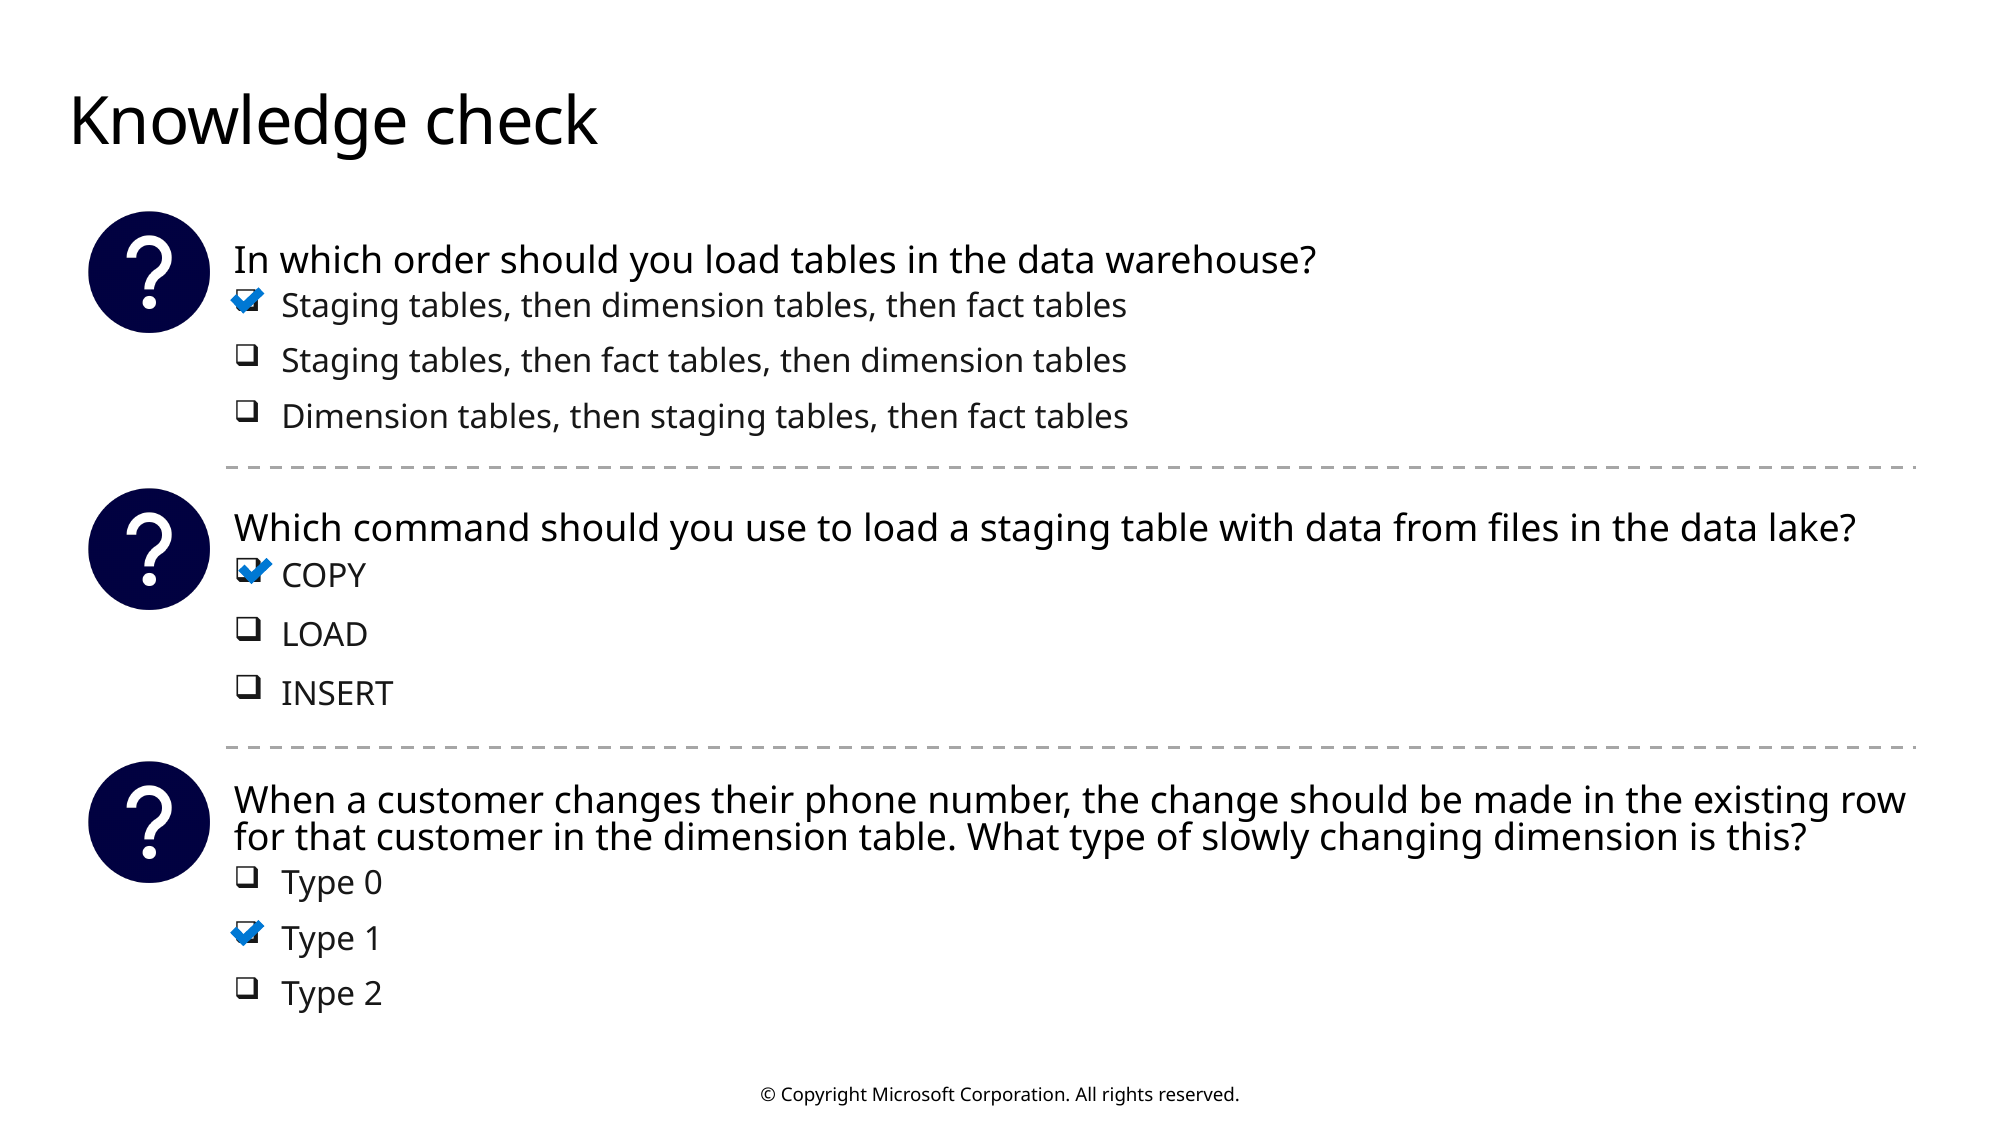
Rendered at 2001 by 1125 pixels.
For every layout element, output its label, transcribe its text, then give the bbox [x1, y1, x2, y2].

text_box [233, 923, 261, 943]
list In which order should you load tables in the data warehouse? Staging tables, then dimension tables, then fact tables Staging tables, then fact tables, then dimension tables Dimension tables, then staging tables, then fact tables [233, 211, 1938, 468]
picture [72, 195, 226, 350]
title Knowledge check [68, 72, 1930, 184]
text_box [233, 291, 261, 310]
list Which command should you use to load a staging table with data from files in the data lake? COPY LOAD INSERT [233, 489, 1938, 726]
picture [72, 471, 226, 626]
picture [72, 745, 226, 899]
list When a customer changes their phone number, the change should be made in the existing row for that customer in the dimension table. What type of slowly changing dimension is this? Type 0 Type 1 Type 2 [233, 780, 1938, 1017]
text_box [242, 561, 269, 581]
